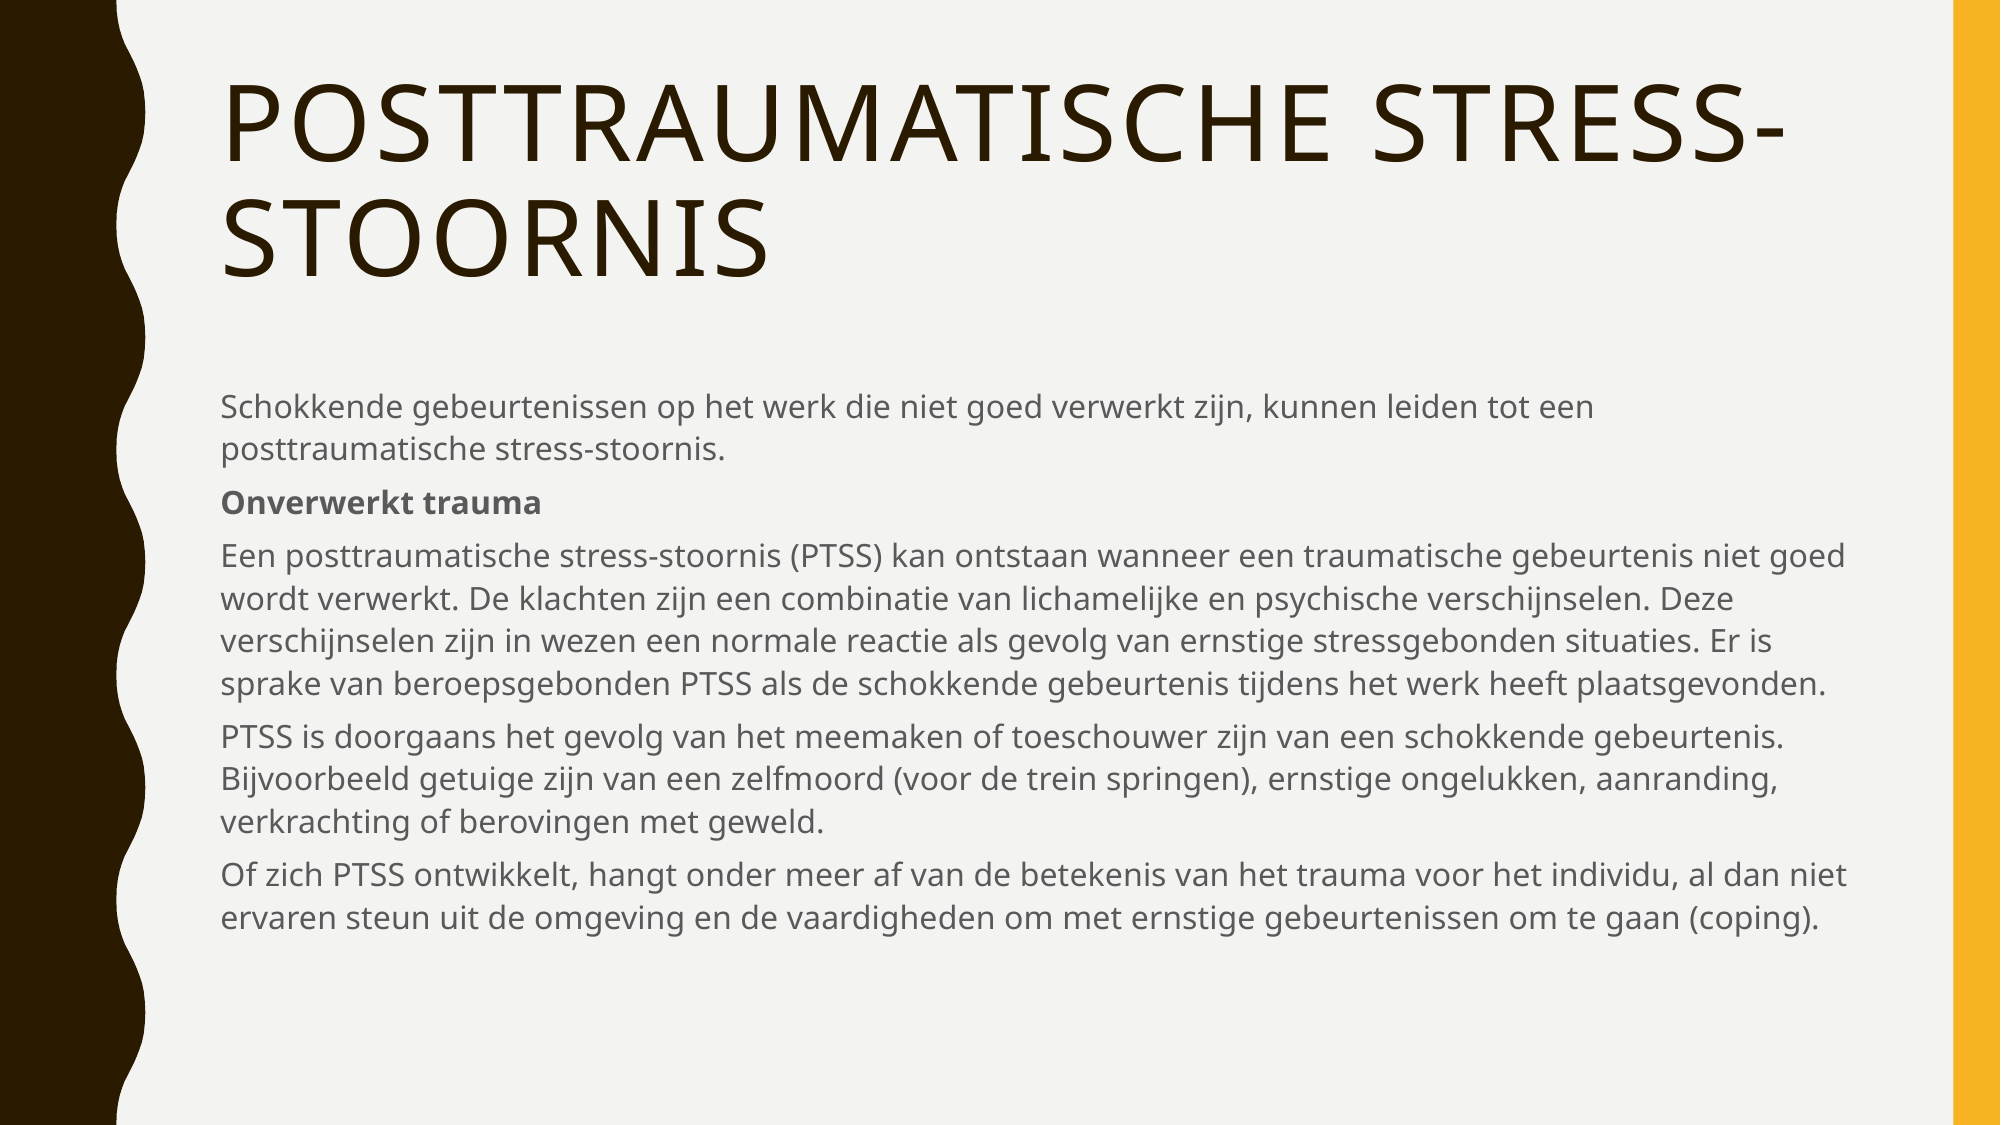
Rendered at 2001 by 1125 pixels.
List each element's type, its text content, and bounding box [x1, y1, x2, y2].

list Schokkende gebeurtenissen op het werk die niet goed verwerkt zijn, kunnen leiden tot een posttraumatische stress-stoornis. Onverwerkt trauma Een posttraumatische stress-stoornis (PTSS) kan ontstaan wanneer een traumatische gebeurtenis niet goed wordt verwerkt. De klachten zijn een combinatie van lichamelijke en psychische verschijnselen. Deze verschijnselen zijn in wezen een normale reactie als gevolg van ernstige stressgebonden situaties. Er is sprake van beroepsgebonden PTSS als de schokkende gebeurtenis tijdens het werk heeft plaatsgevonden. PTSS is doorgaans het gevolg van het meemaken of toeschouwer zijn van een schokkende gebeurtenis. Bijvoorbeeld getuige zijn van een zelfmoord (voor de trein springen), ernstige ongelukken, aanranding, verkrachting of berovingen met geweld. Of zich PTSS ontwikkelt, hangt onder meer af van de betekenis van het trauma voor het individu, al dan niet ervaren steun uit de omgeving en de vaardigheden om met ernstige gebeurtenissen om te gaan (coping). [205, 375, 1875, 965]
title Posttraumatische stress-stoornis [205, 62, 1875, 308]
